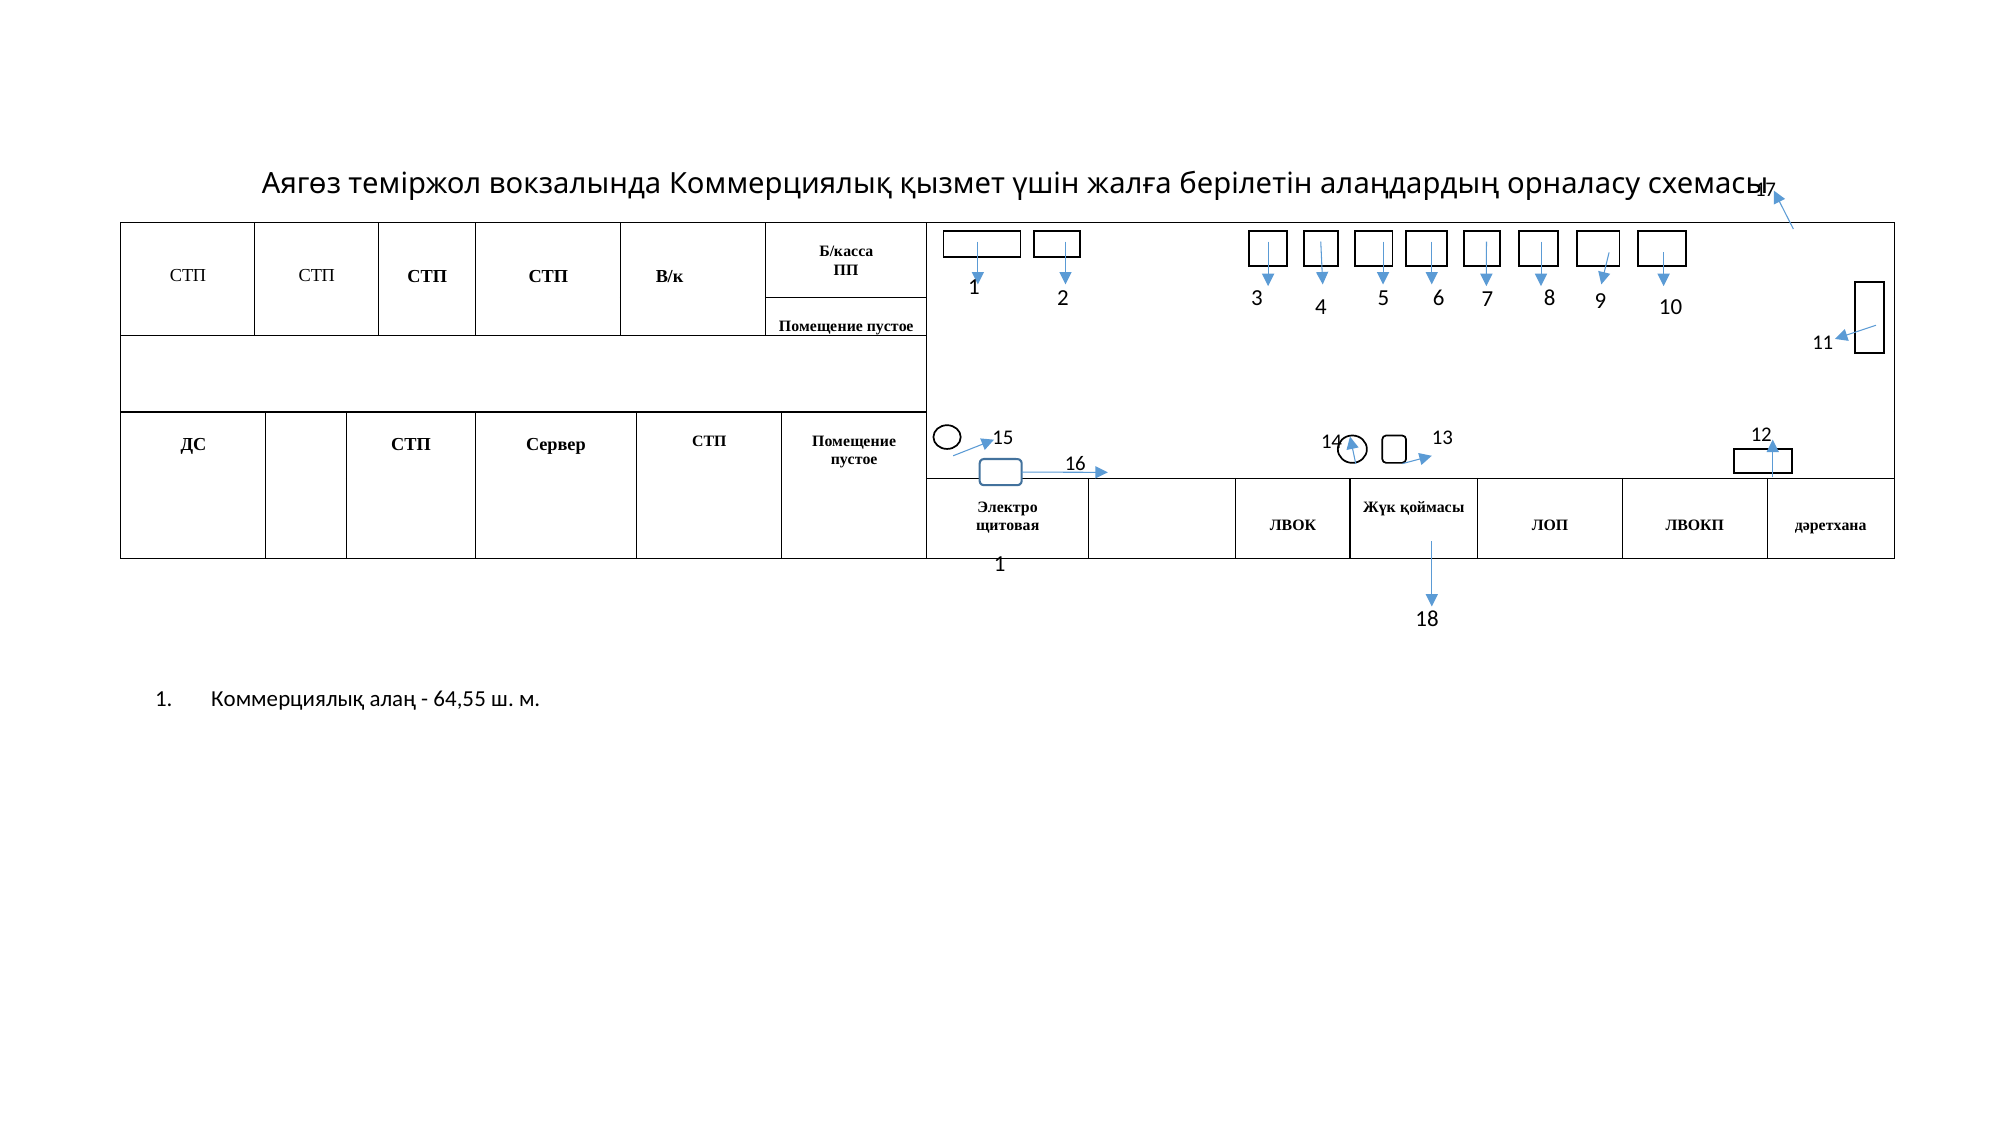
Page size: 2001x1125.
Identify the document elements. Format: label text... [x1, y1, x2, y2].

title Аягөз теміржол вокзалында Коммерциялық қызмет үшін жалға берілетін алаңдардың орналасу схемасы [49, 23, 1982, 242]
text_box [953, 439, 994, 456]
text_box Коммерциялық алаң - 64,55 ш. м. [140, 672, 1812, 719]
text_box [1835, 325, 1876, 339]
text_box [1349, 436, 1356, 464]
text_box 18 [1400, 617, 1454, 639]
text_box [1773, 190, 1794, 229]
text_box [1402, 455, 1432, 464]
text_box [75, 222, 1906, 617]
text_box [1601, 252, 1610, 285]
text_box 17 [1740, 168, 1846, 209]
